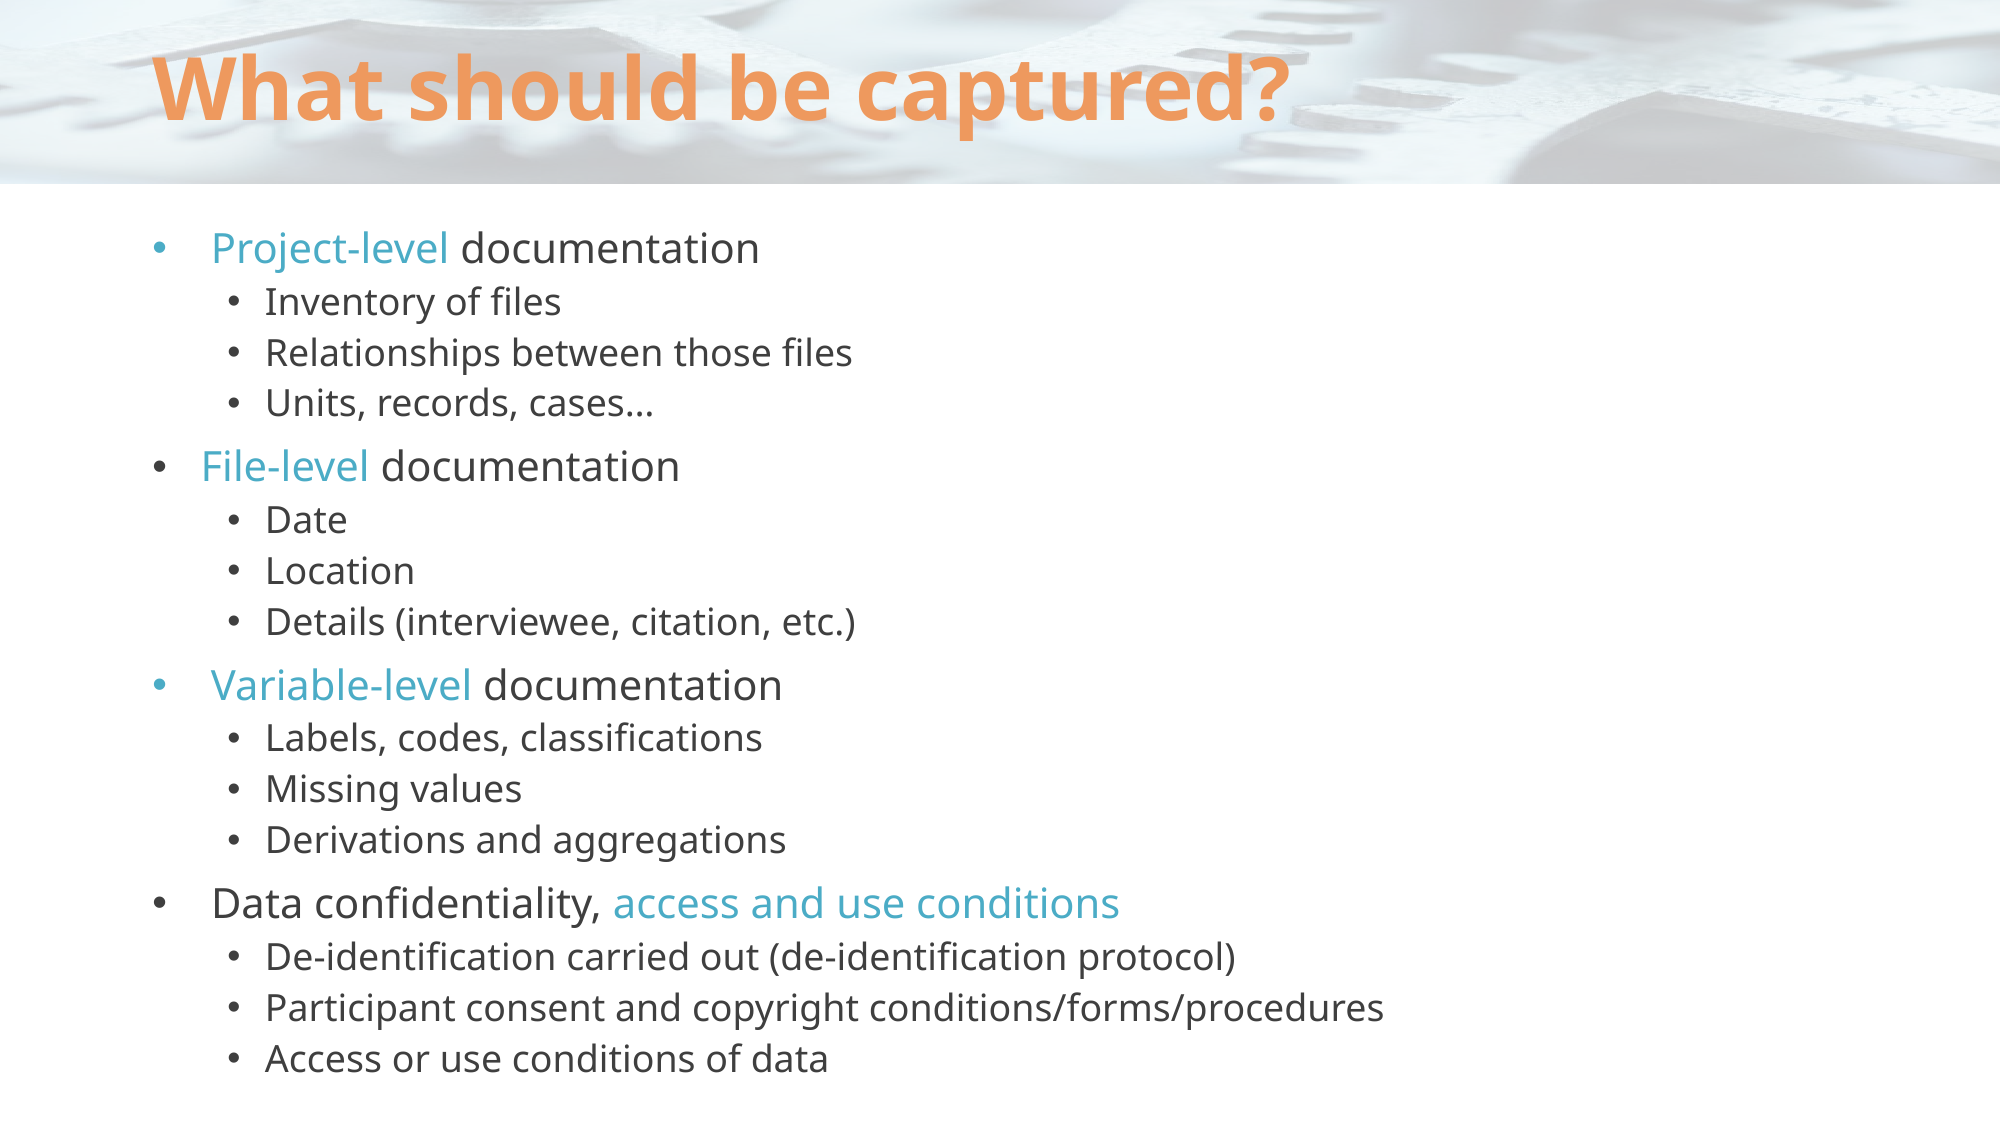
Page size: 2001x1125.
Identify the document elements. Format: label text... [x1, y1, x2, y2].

title What should be captured? [137, 29, 1863, 155]
list Project-level documentation Inventory of files Relationships between those files Units, records, cases… File-level documentation Date Location Details (interviewee, citation, etc.) Variable-level documentation Labels, codes, classifications Missing values Derivations and aggregations Data confidentiality, access and use conditions De-identification carried out (de-identification protocol) Participant consent and copyright conditions/forms/procedures Access or use conditions of data [137, 219, 1863, 934]
